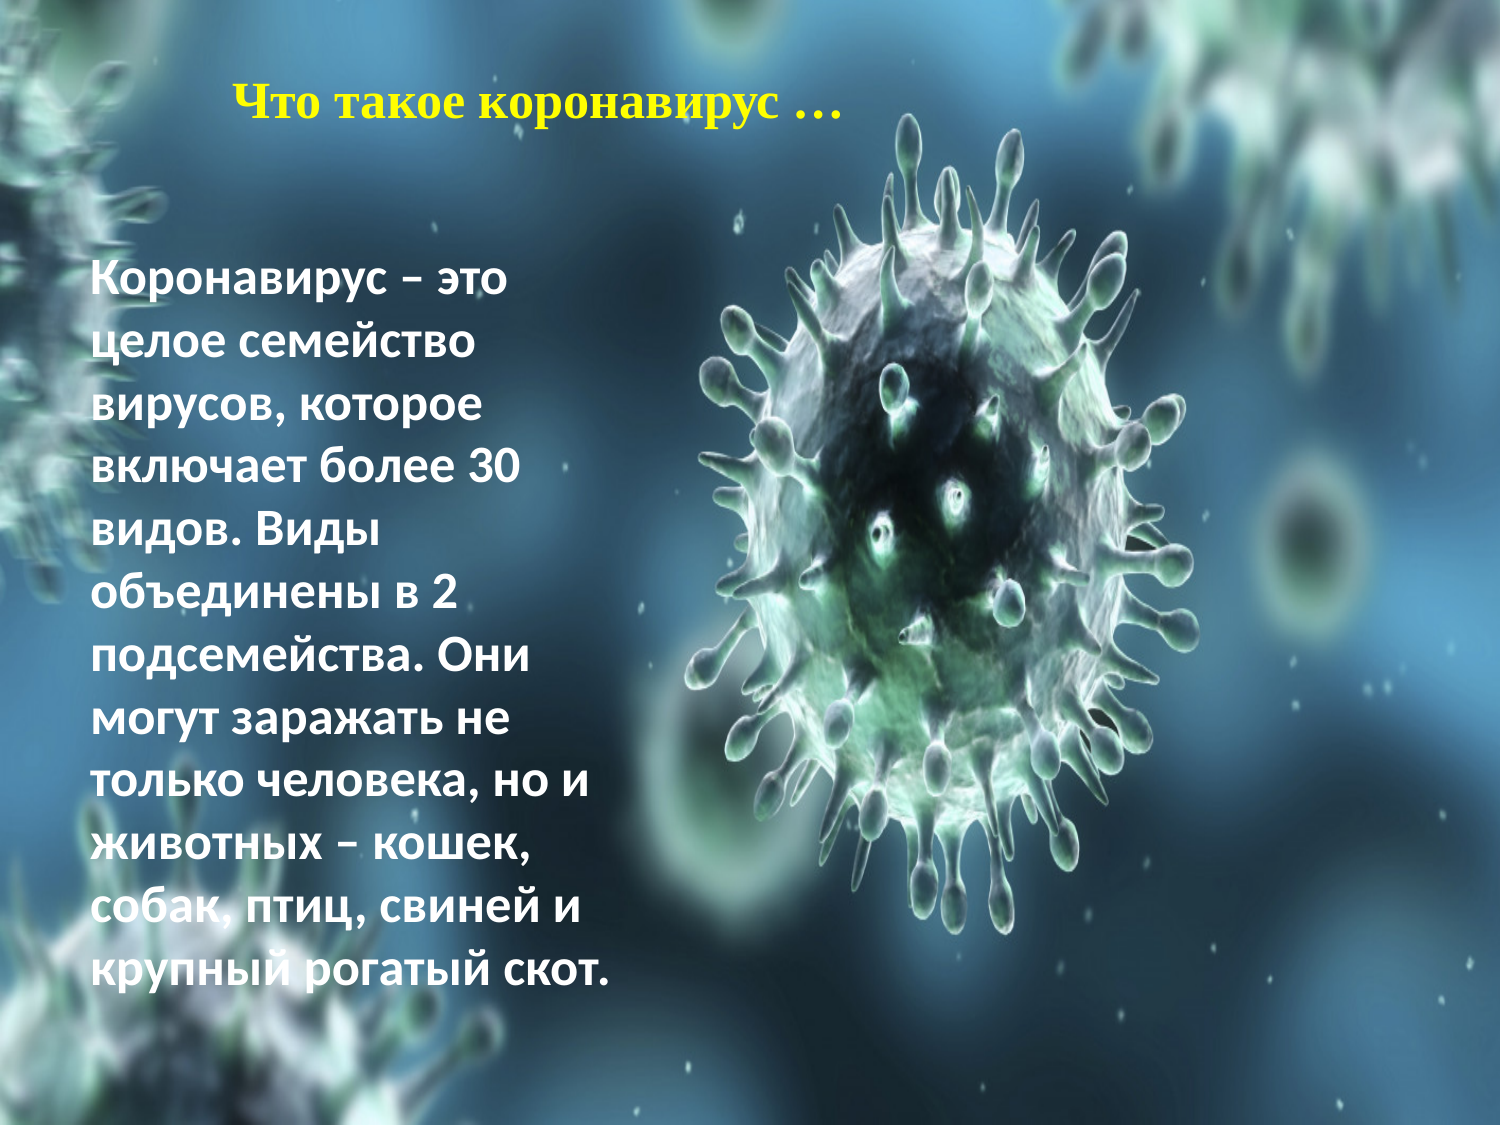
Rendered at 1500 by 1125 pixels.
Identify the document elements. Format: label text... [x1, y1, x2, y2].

list Коронавирус – это целое семейство вирусов, которое включает более 30 видов. Виды объединены в 2 подсемейства. Они могут заражать не только человека, но и животных – кошек, собак, птиц, свиней и крупный рогатый скот. [75, 234, 657, 1005]
title Что такое коронавирус … [23, 58, 1055, 200]
picture [0, 0, 1500, 1125]
